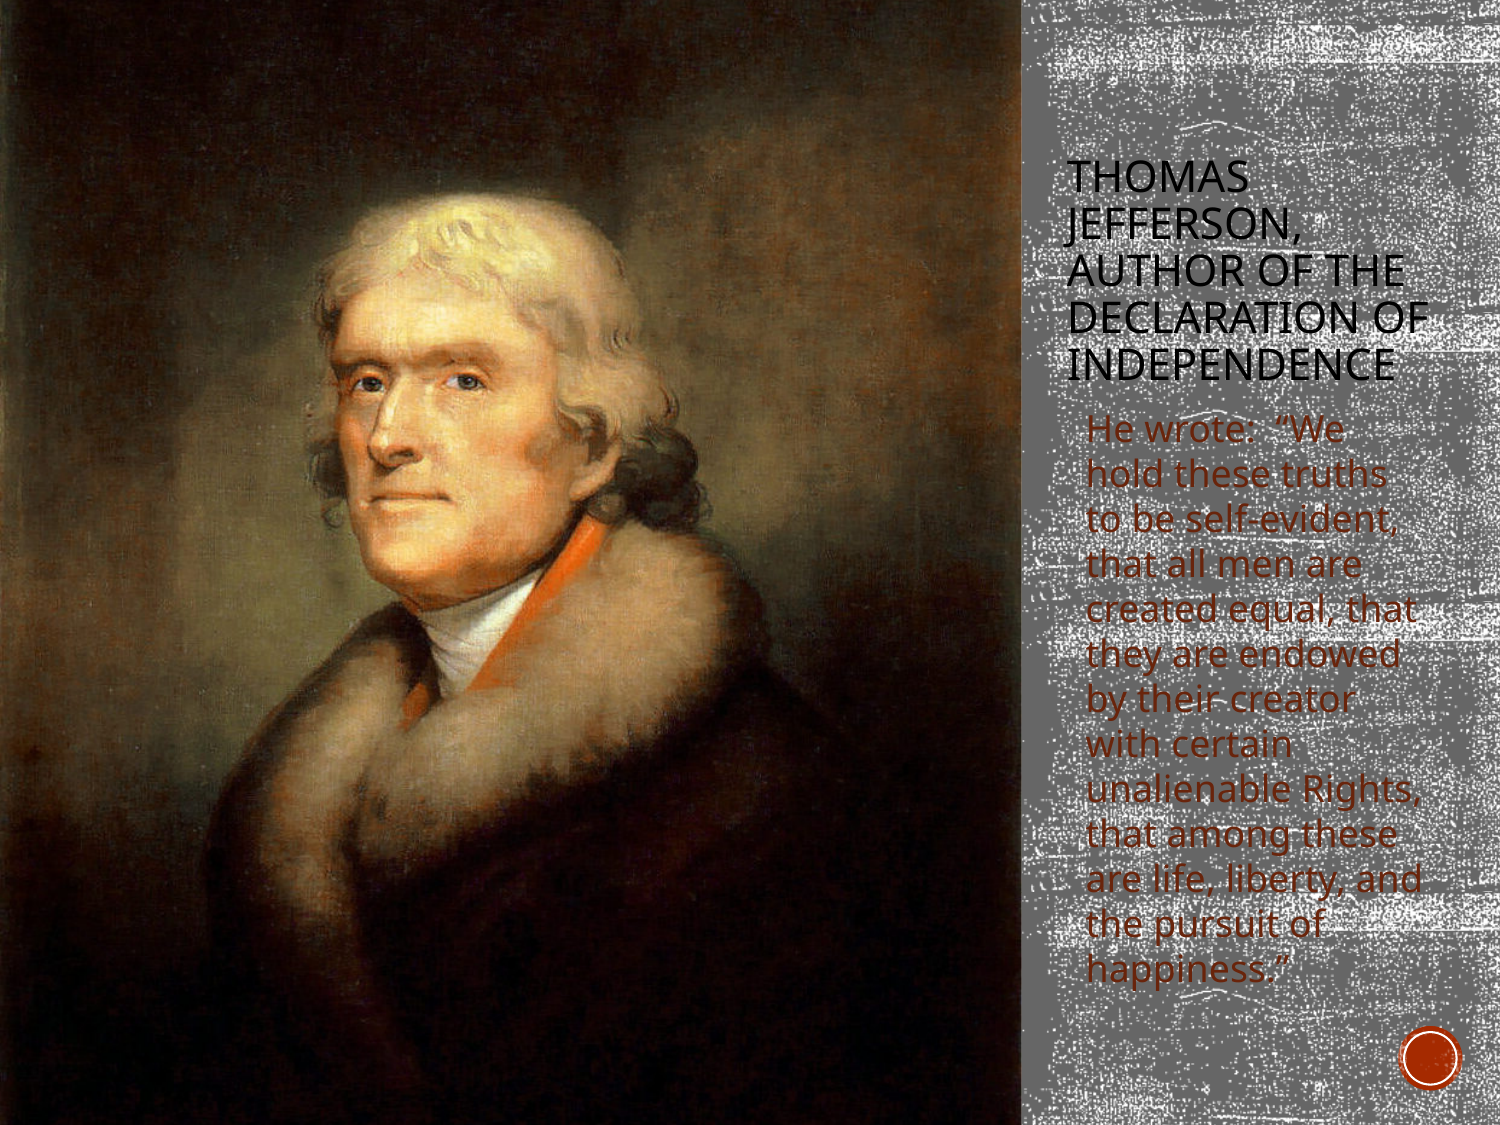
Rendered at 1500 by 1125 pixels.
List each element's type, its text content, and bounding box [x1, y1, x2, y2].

picture [0, 0, 1022, 1125]
list He wrote: “We hold these truths to be self-evident, that all men are created equal, that they are endowed by their creator with certain unalienable Rights, that among these are life, liberty, and the pursuit of happiness.” [1051, 397, 1446, 1025]
title Thomas Jefferson, author of the Declaration of independence [1051, 112, 1446, 397]
